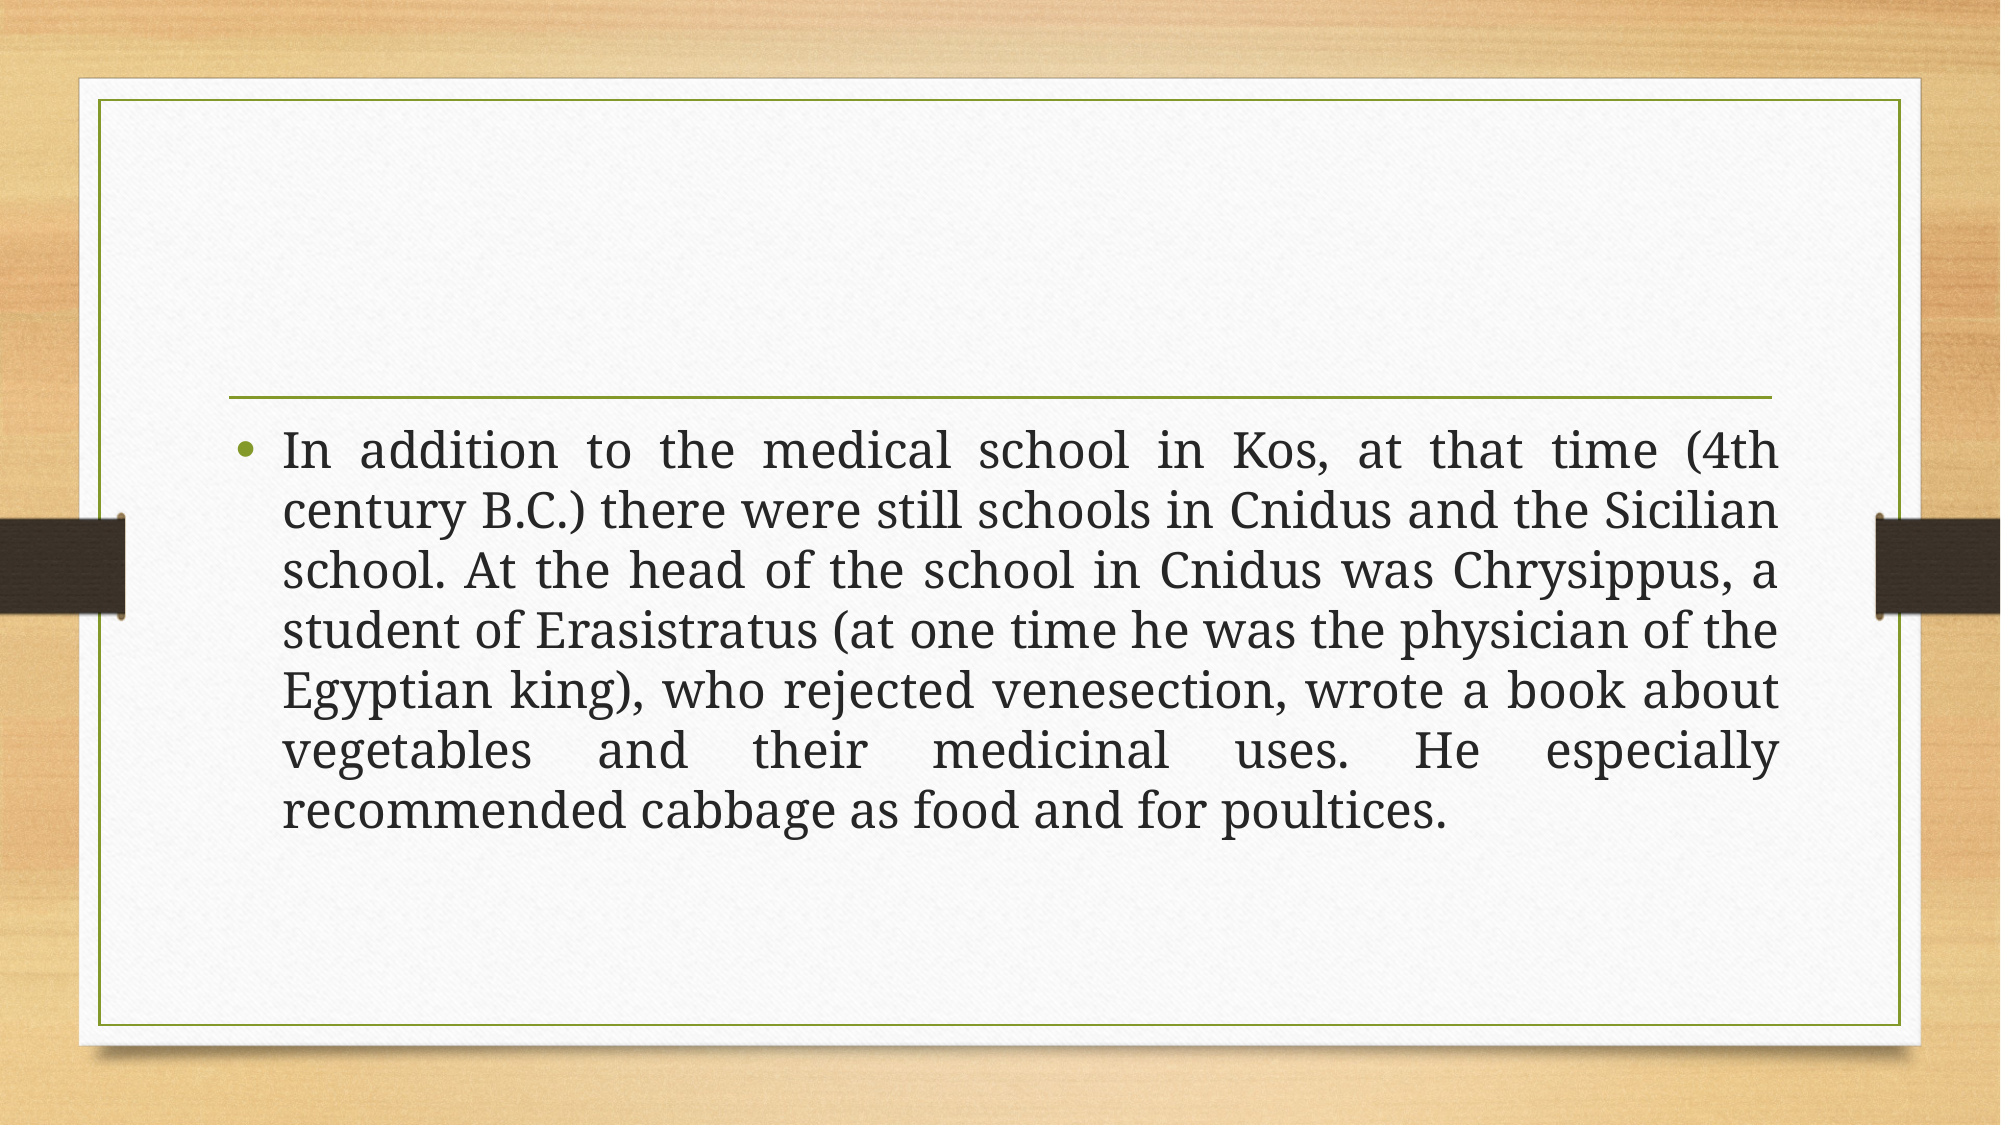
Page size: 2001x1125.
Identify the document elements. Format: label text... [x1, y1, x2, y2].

list In addition to the medical school in Kos, at that time (4th century B.C.) there were still schools in Cnidus and the Sicilian school. At the head of the school in Cnidus was Chrysippus, a student of Erasistratus (at one time he was the physician of the Egyptian king), who rejected venesection, wrote a book about vegetables and their medicinal uses. He especially recommended cabbage as food and for poultices. [220, 411, 1796, 967]
picture [0, 0, 2001, 1125]
